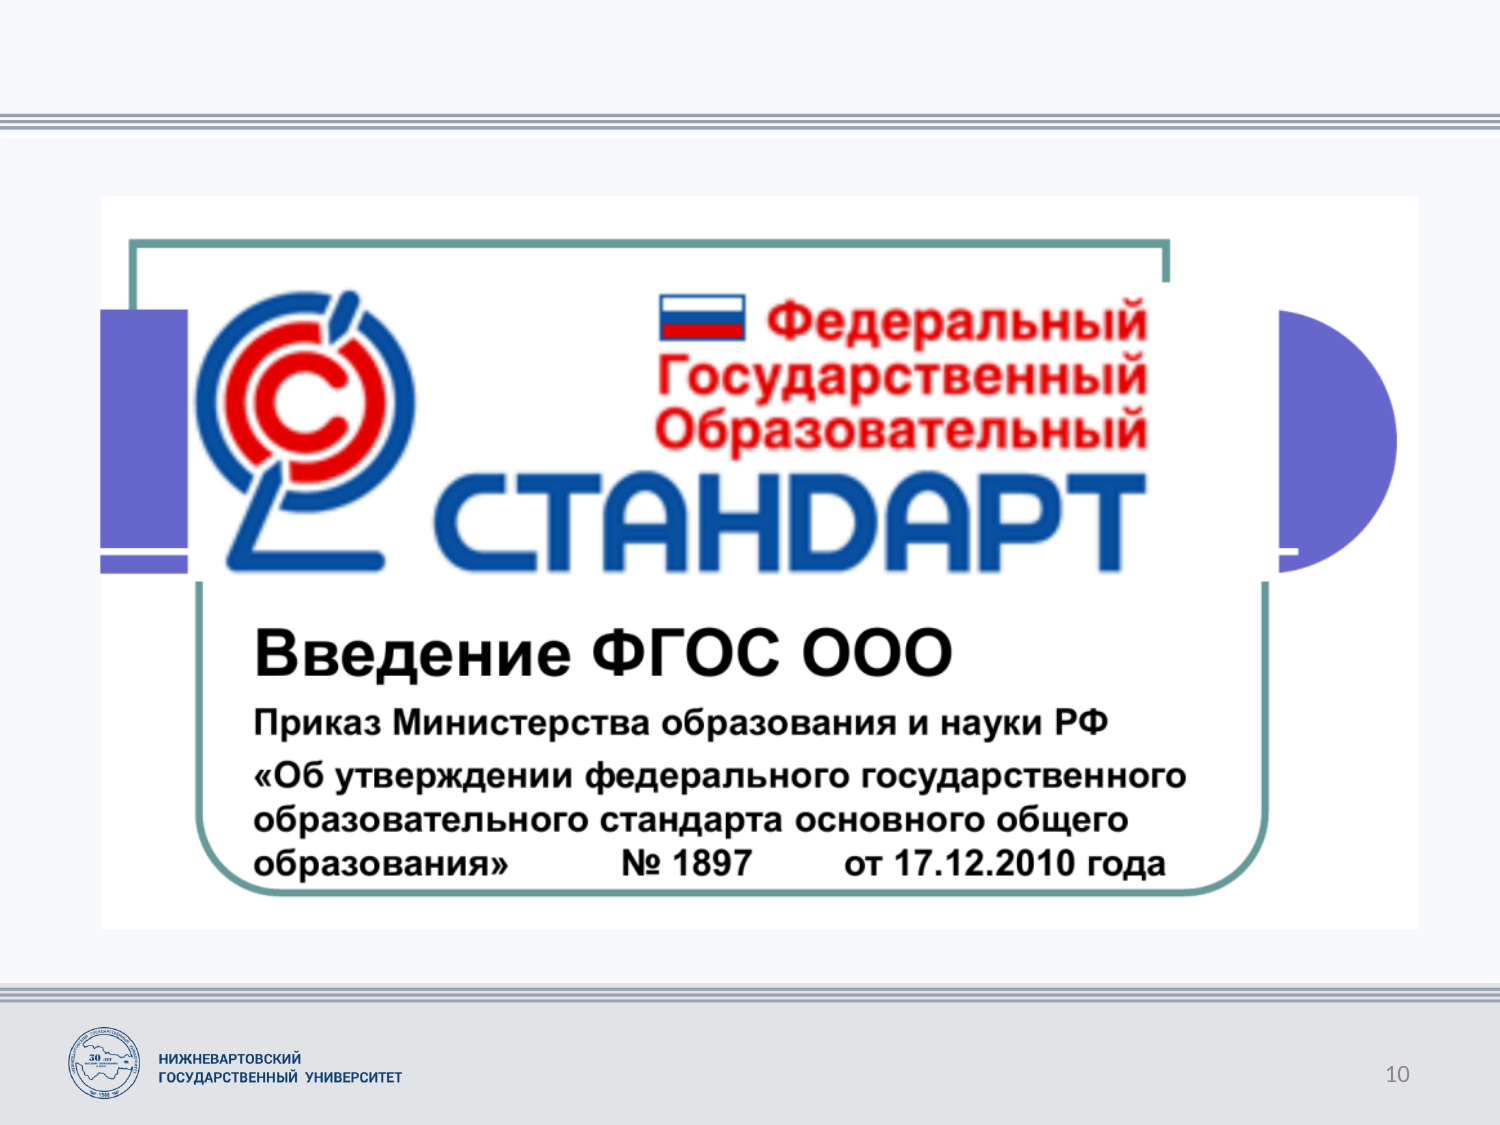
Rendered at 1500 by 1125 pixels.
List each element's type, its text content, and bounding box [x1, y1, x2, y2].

picture [0, 0, 1500, 1125]
slide_number 10 [1074, 1042, 1425, 1103]
